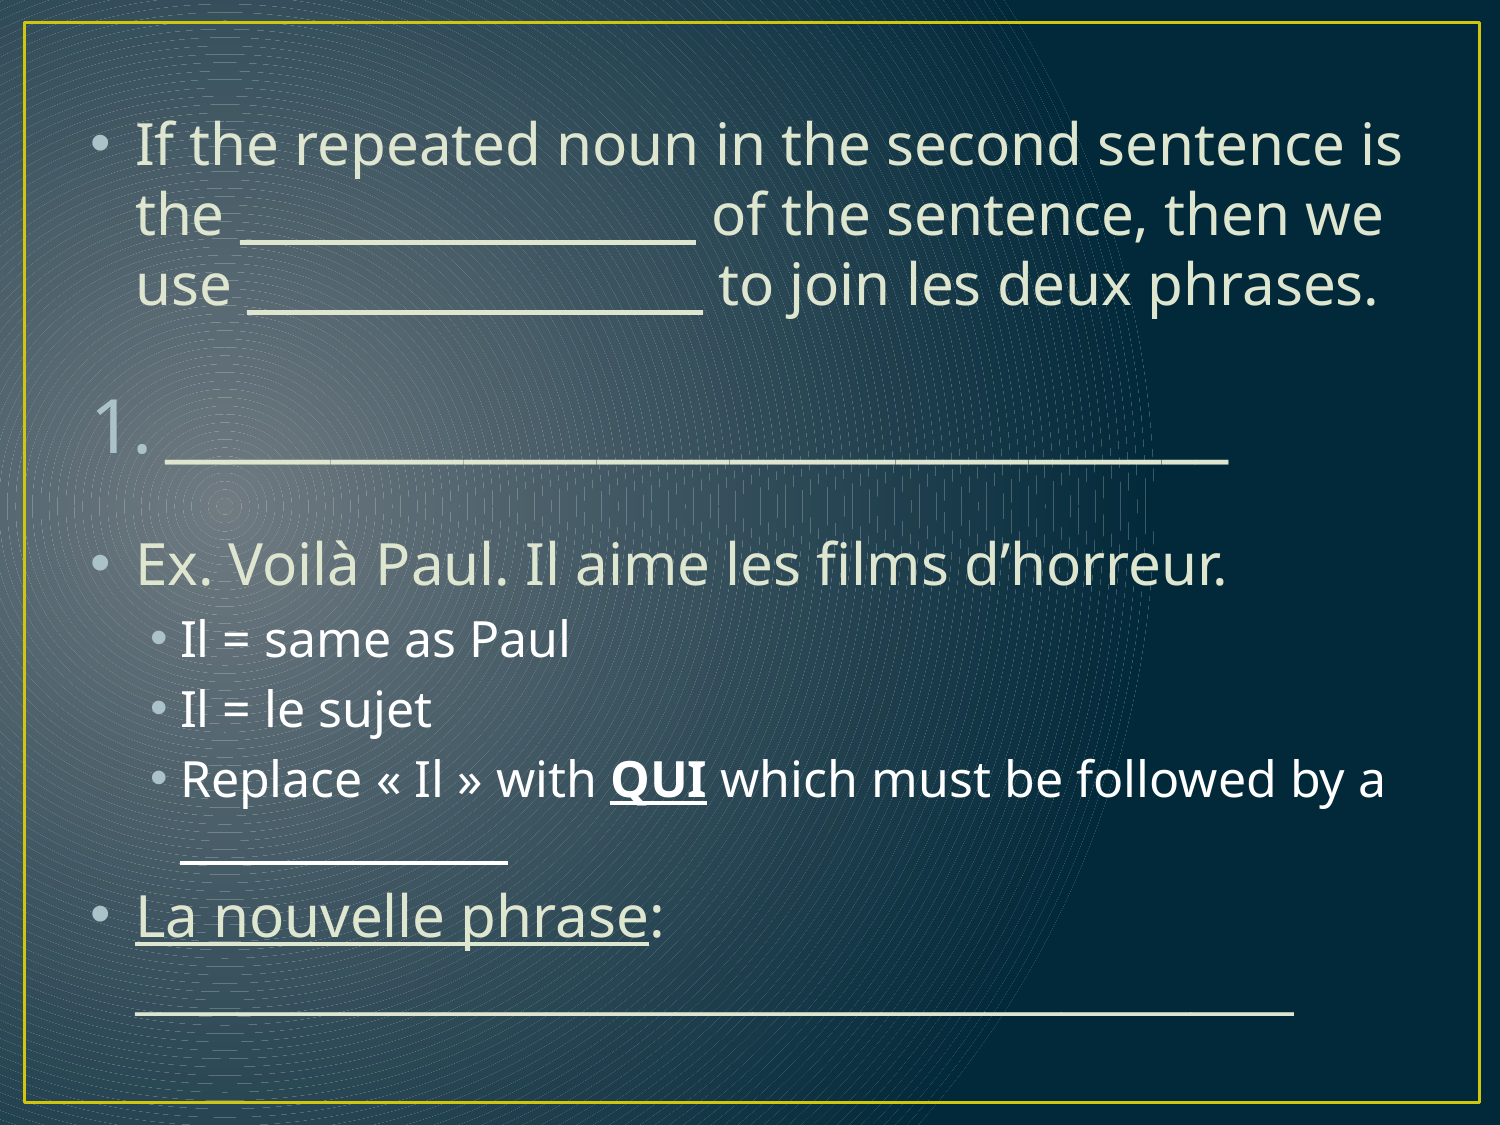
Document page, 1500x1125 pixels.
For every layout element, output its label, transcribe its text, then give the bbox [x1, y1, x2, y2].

list If the repeated noun in the second sentence is the ___________________ of the sentence, then we use ___________________ to join les deux phrases. ________________________________ Ex. Voilà Paul. Il aime les films d’horreur. Il = same as Paul Il = le sujet Replace « Il » with QUI which must be followed by a ________________ La nouvelle phrase: _____________________________________________ [75, 99, 1475, 1075]
